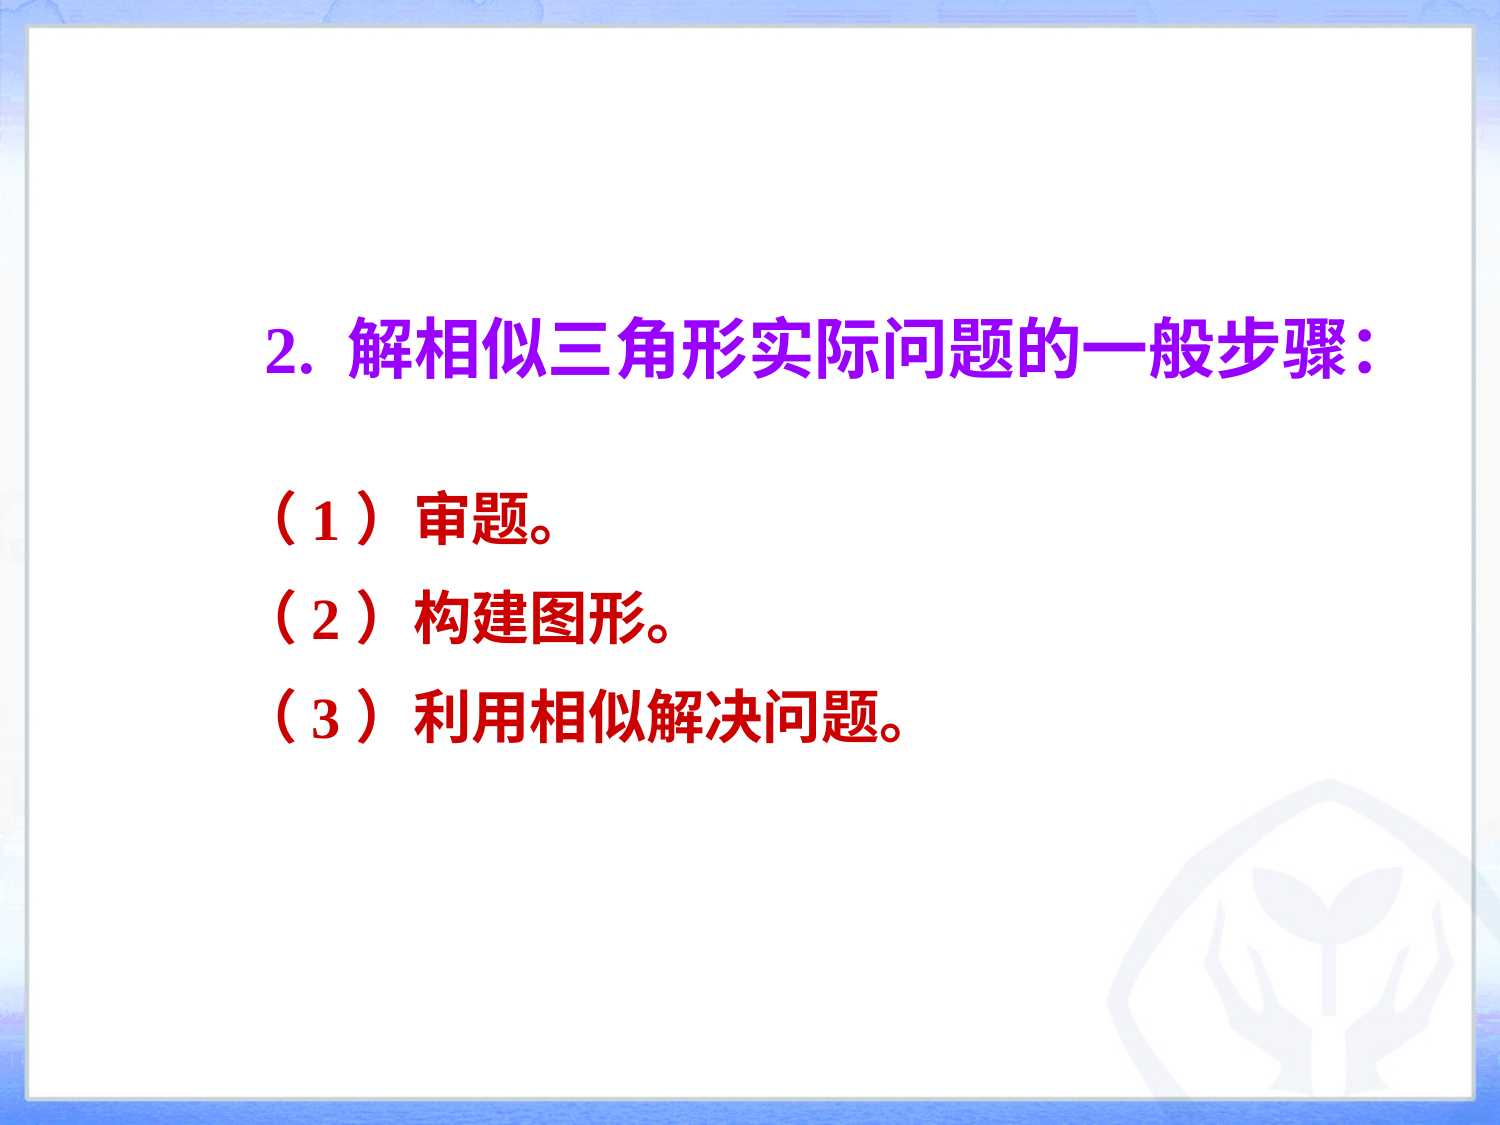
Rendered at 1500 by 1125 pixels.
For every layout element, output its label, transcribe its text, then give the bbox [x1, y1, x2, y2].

text_box （1）审题。 （2）构建图形。 （3）利用相似解决问题。 [224, 474, 975, 758]
text_box 2. 解相似三角形实际问题的一般步骤： [249, 299, 1500, 395]
picture [0, 0, 1500, 1125]
